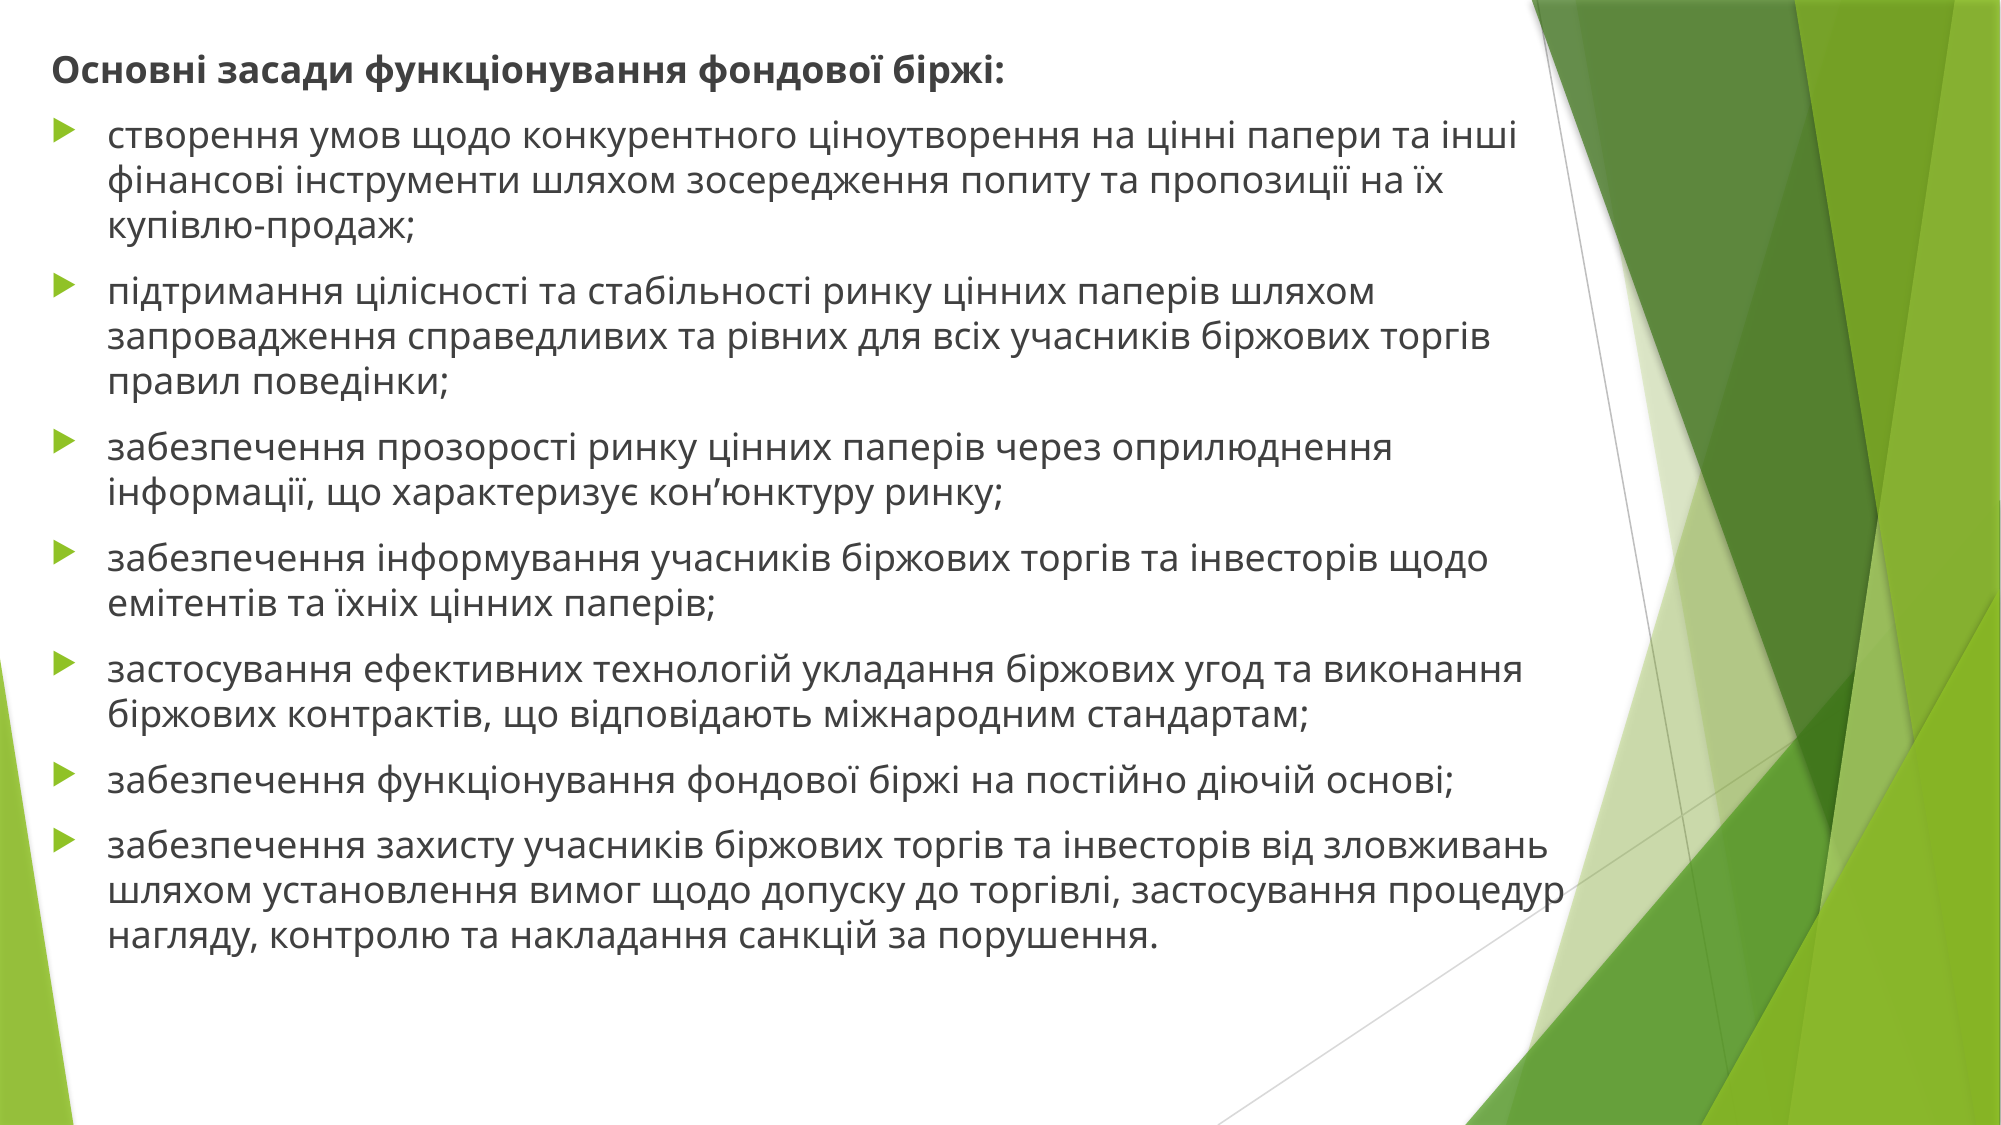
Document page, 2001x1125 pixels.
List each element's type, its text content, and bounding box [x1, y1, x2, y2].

list Основні засади функціонування фондової біржі: створення умов щодо конкурентного ціноутворення на цінні папери та інші фінансові інструменти шляхом зосередження попиту та пропозиції на їх купівлю-продаж; підтримання цілісності та стабільності ринку цінних паперів шляхом запровадження справедливих та рівних для всіх учасників біржових торгів правил поведінки; забезпечення прозорості ринку цінних паперів через оприлюднення інформації, що характеризує кон’юнктуру ринку; забезпечення інформування учасників біржових торгів та інвесторів щодо емітентів та їхніх цінних паперів; застосування ефективних технологій укладання біржових угод та виконання біржових контрактів, що відповідають міжнародним стандартам; забезпечення функціонування фондової біржі на постійно діючій основі; забезпечення захисту учасників біржових торгів та інвесторів від зловживань шляхом установлення вимог щодо допуску до торгівлі, застосування процедур нагляду, контролю та накладання санкцій за порушення. [35, 38, 1599, 1073]
